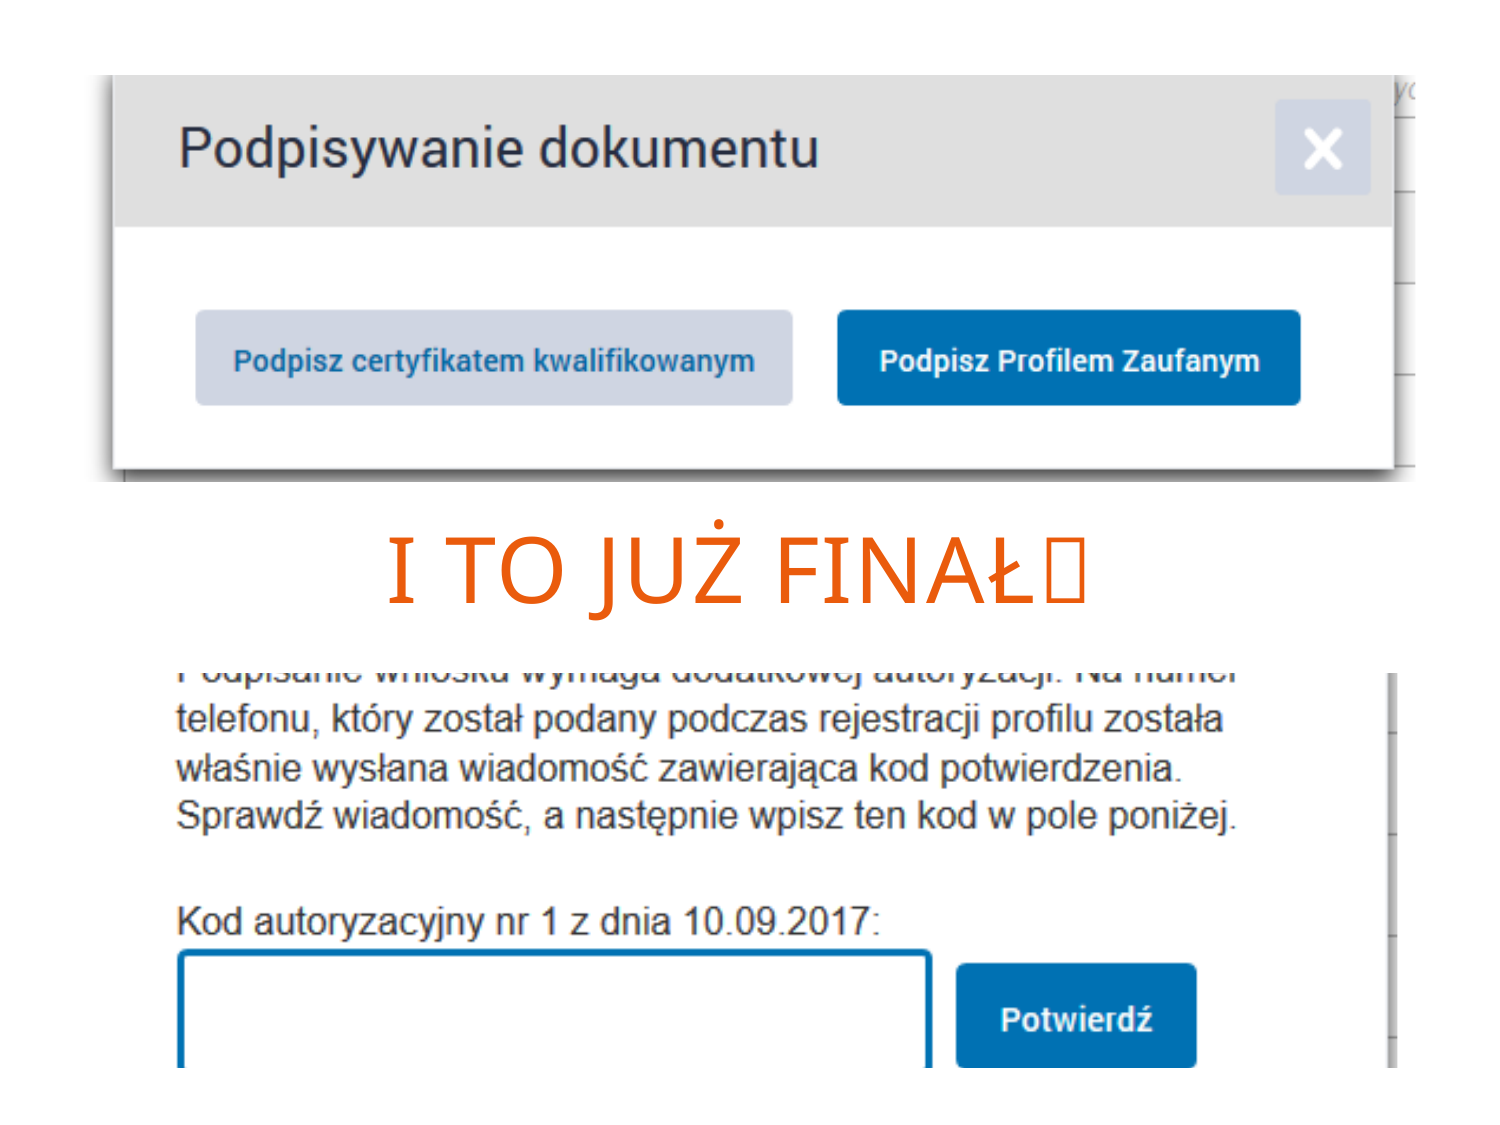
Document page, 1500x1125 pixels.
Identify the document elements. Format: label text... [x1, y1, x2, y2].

title I to już finał [56, 525, 1424, 647]
picture [75, 75, 1416, 482]
picture [93, 672, 1398, 1069]
